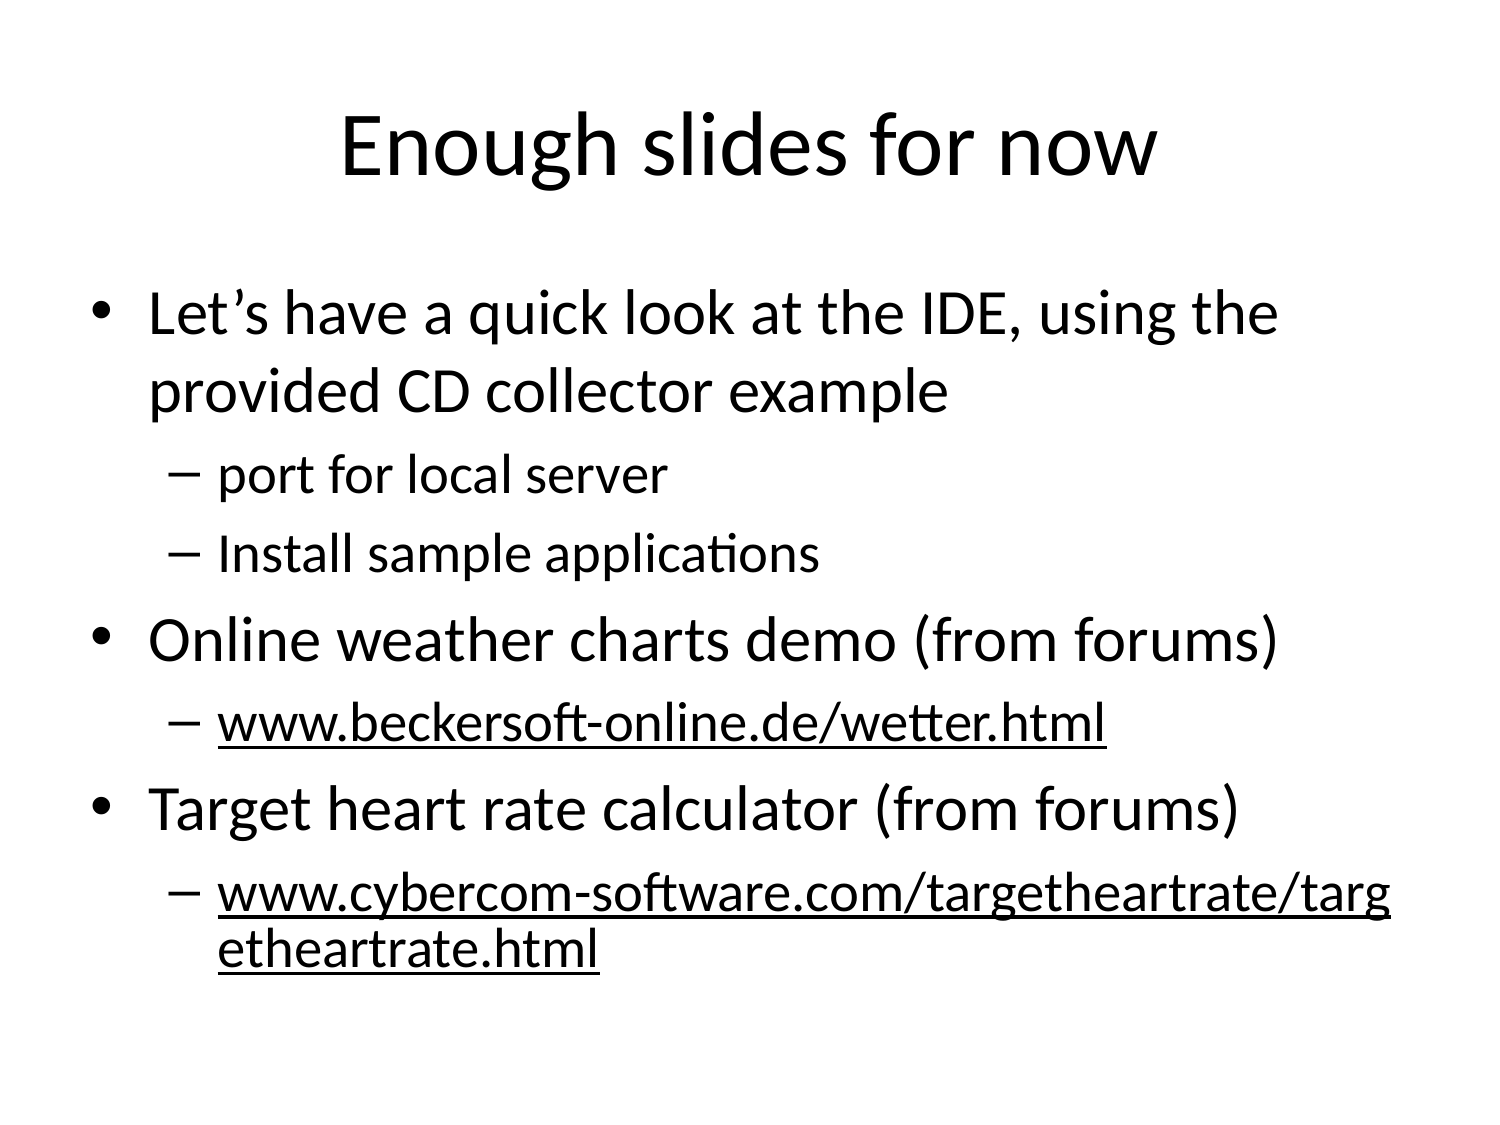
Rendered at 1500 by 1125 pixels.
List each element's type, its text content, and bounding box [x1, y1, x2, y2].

list Let’s have a quick look at the IDE, using the provided CD collector example port for local server Install sample applications Online weather charts demo (from forums) www.beckersoft-online.de/wetter.html Target heart rate calculator (from forums) www.cybercom-software.com/targetheartrate/targetheartrate.html [75, 262, 1425, 1005]
title Enough slides for now [75, 45, 1425, 233]
